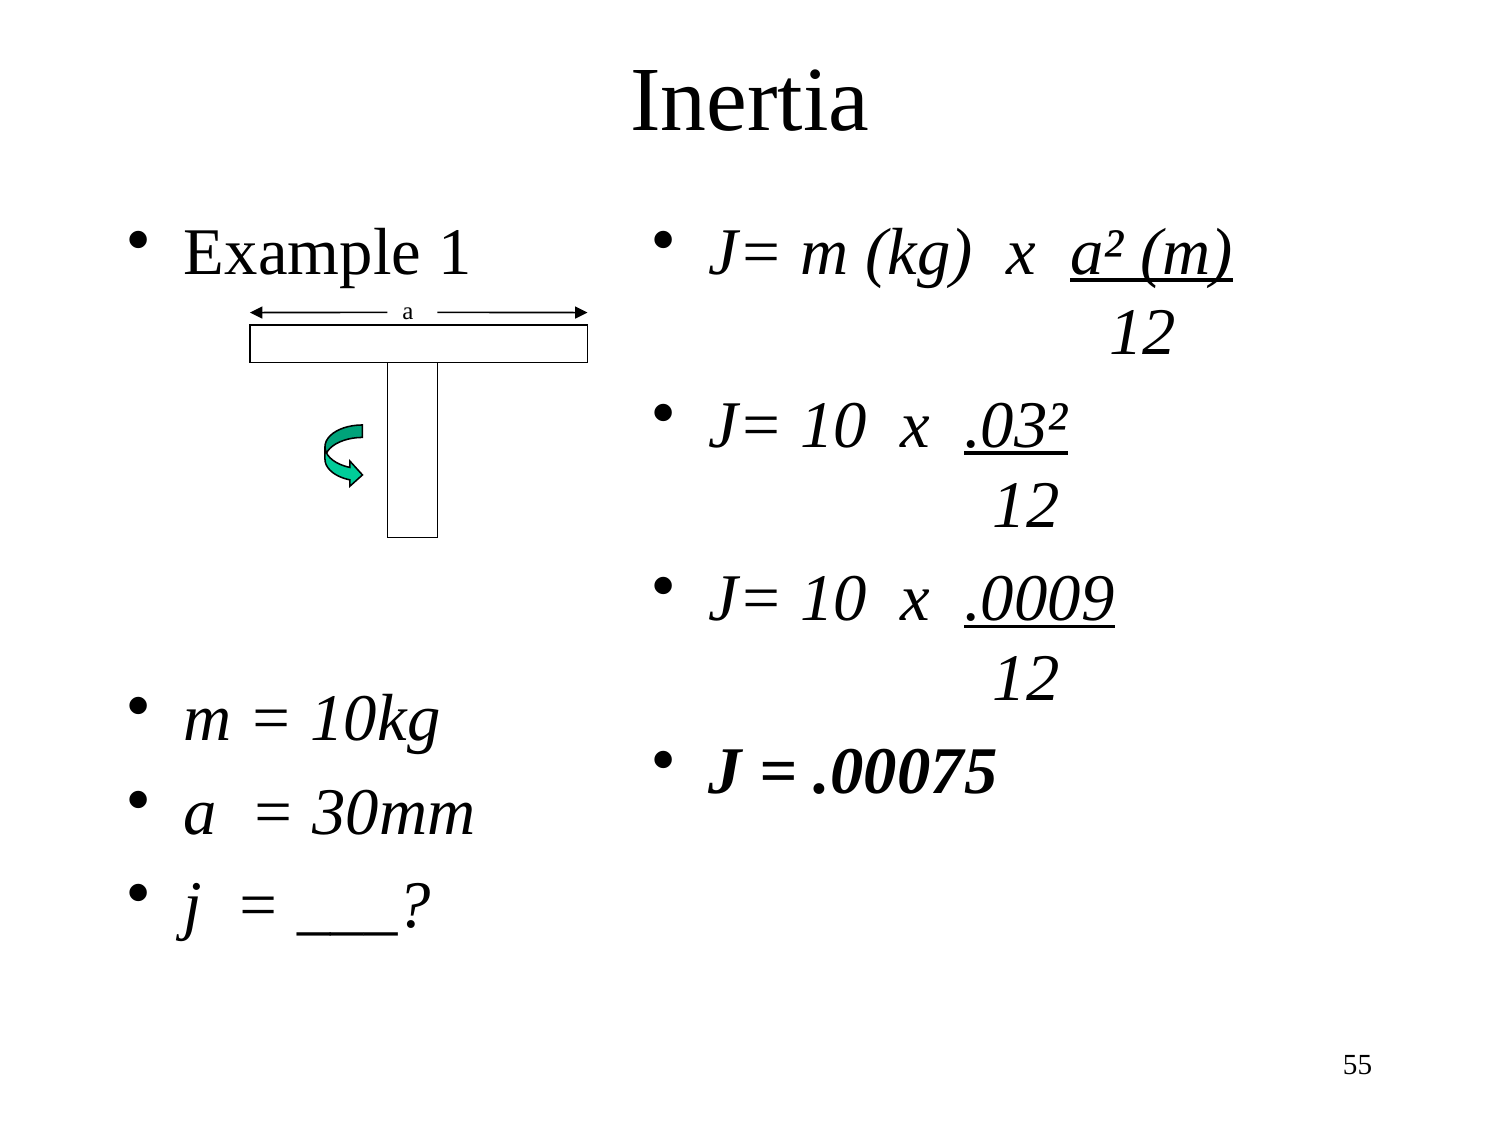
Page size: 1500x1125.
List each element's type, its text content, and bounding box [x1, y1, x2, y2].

list Example 1 m = 10kg a = 30mm j = ___? [112, 199, 637, 1001]
text_box [249, 306, 388, 319]
text_box [324, 424, 363, 487]
list J= m (kg) x a² (m) 12 J= 10 x .03² 12 J= 10 x .0009 12 J = .00075 [637, 199, 1388, 1001]
text_box [437, 306, 588, 319]
text_box a [387, 287, 463, 333]
text_box [249, 324, 588, 363]
slide_number 55 [1074, 1024, 1388, 1101]
title Inertia [112, 37, 1388, 151]
text_box [387, 362, 438, 538]
